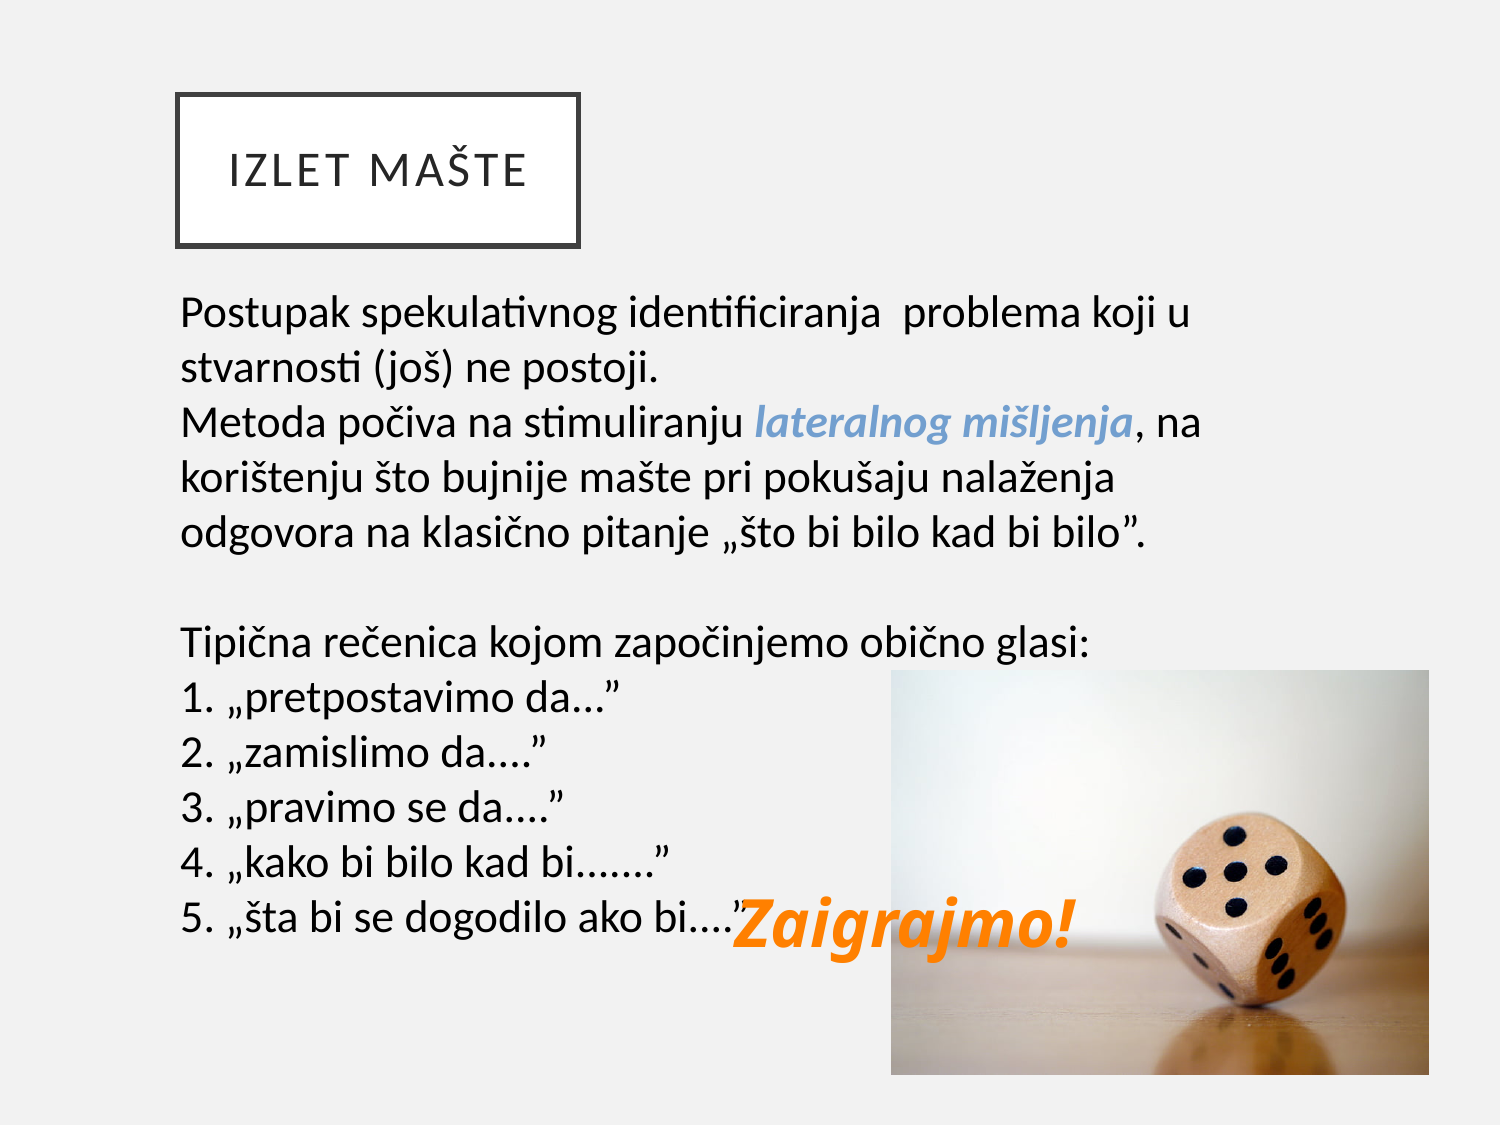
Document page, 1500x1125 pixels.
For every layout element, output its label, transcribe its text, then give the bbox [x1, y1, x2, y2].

text_box Zaigrajmo! [720, 873, 886, 969]
picture [891, 670, 1430, 1075]
text_box Postupak spekulativnog identificiranja problema koji u stvarnosti (još) ne postoji. Metoda počiva na stimuliranju lateralnog mišljenja, na korištenju što bujnije mašte pri pokušaju nalaženja odgovora na klasično pitanje „što bi bilo kad bi bilo”. Tipična rečenica kojom započinjemo obično glasi: 1. „pretpostavimo da...” 2. „zamislimo da....” 3. „pravimo se da....” 4. „kako bi bilo kad bi.......” 5. „šta bi se dogodilo ako bi....” [165, 274, 1299, 949]
text_box IZLET MAŠTE [177, 94, 579, 246]
